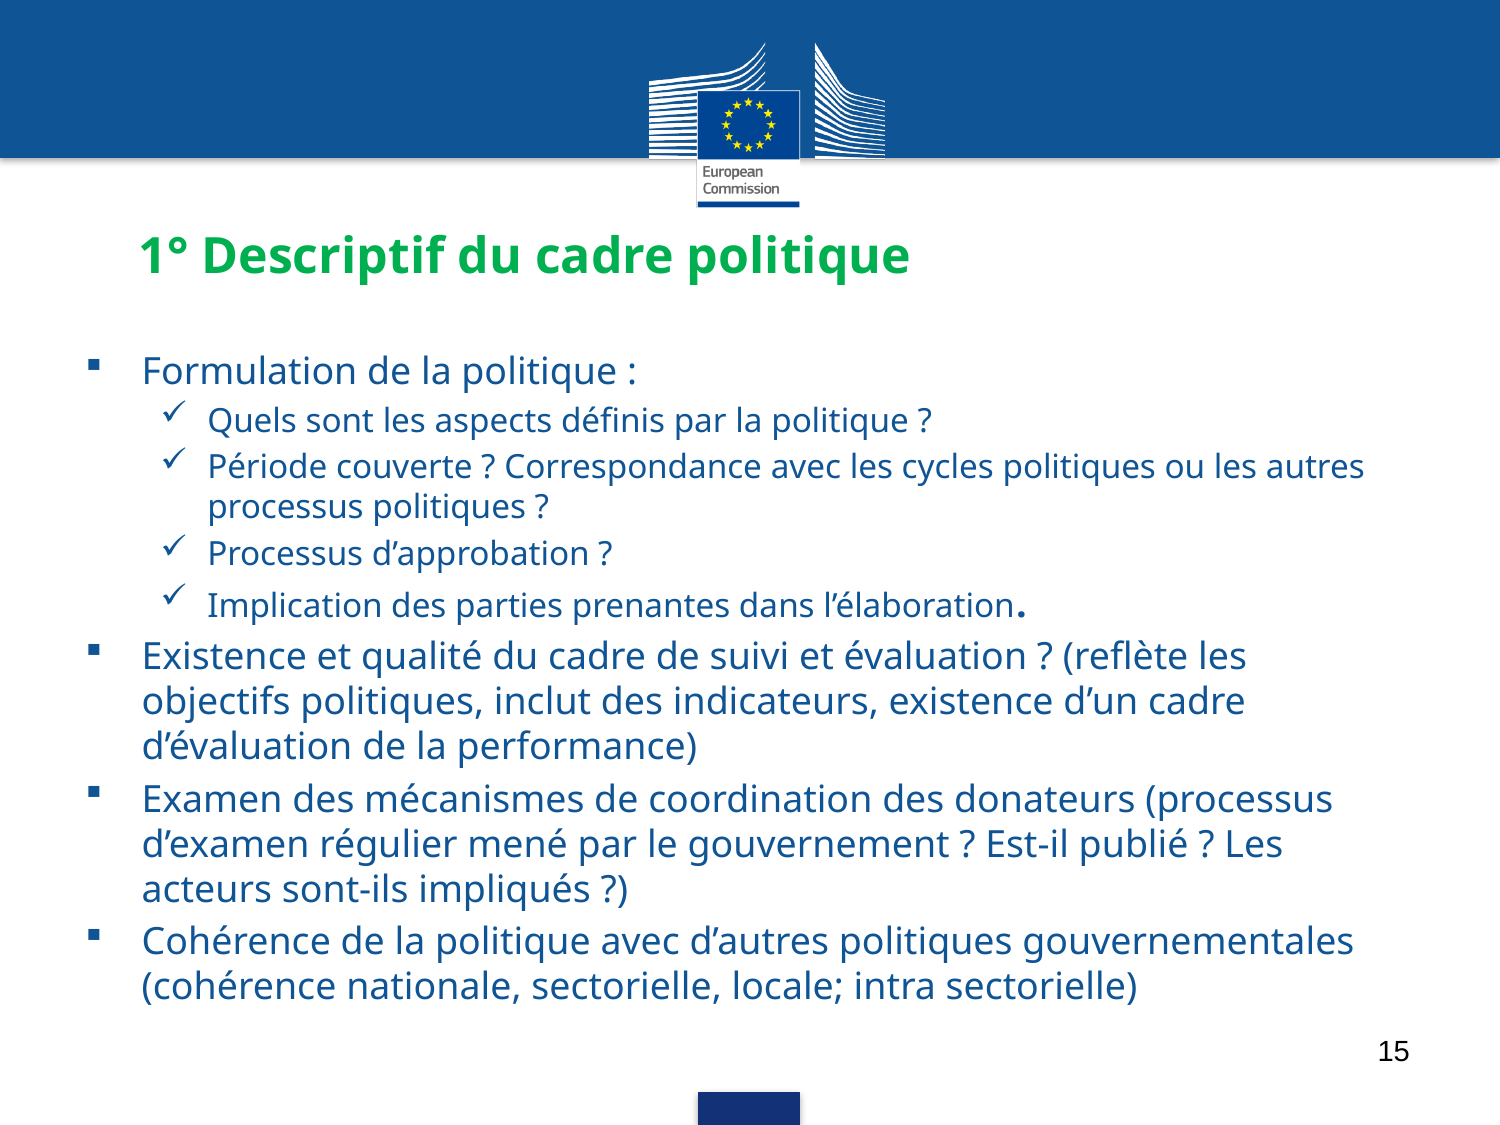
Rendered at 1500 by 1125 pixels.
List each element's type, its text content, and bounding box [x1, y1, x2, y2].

picture [649, 42, 885, 187]
list Formulation de la politique : Quels sont les aspects définis par la politique ? Période couverte ? Correspondance avec les cycles politiques ou les autres processus politiques ? Processus d’approbation ? Implication des parties prenantes dans l’élaboration. Existence et qualité du cadre de suivi et évaluation ? (reflète les objectifs politiques, inclut des indicateurs, existence d’un cadre d’évaluation de la performance) Examen des mécanismes de coordination des donateurs (processus d’examen régulier mené par le gouvernement ? Est-il publié ? Les acteurs sont-ils impliqués ?) Cohérence de la politique avec d’autres politiques gouvernementales (cohérence nationale, sectorielle, locale; intra sectorielle) [70, 339, 1421, 1083]
title 1° Descriptif du cadre politique [64, 187, 1416, 320]
slide_number 15 [1074, 1024, 1426, 1103]
